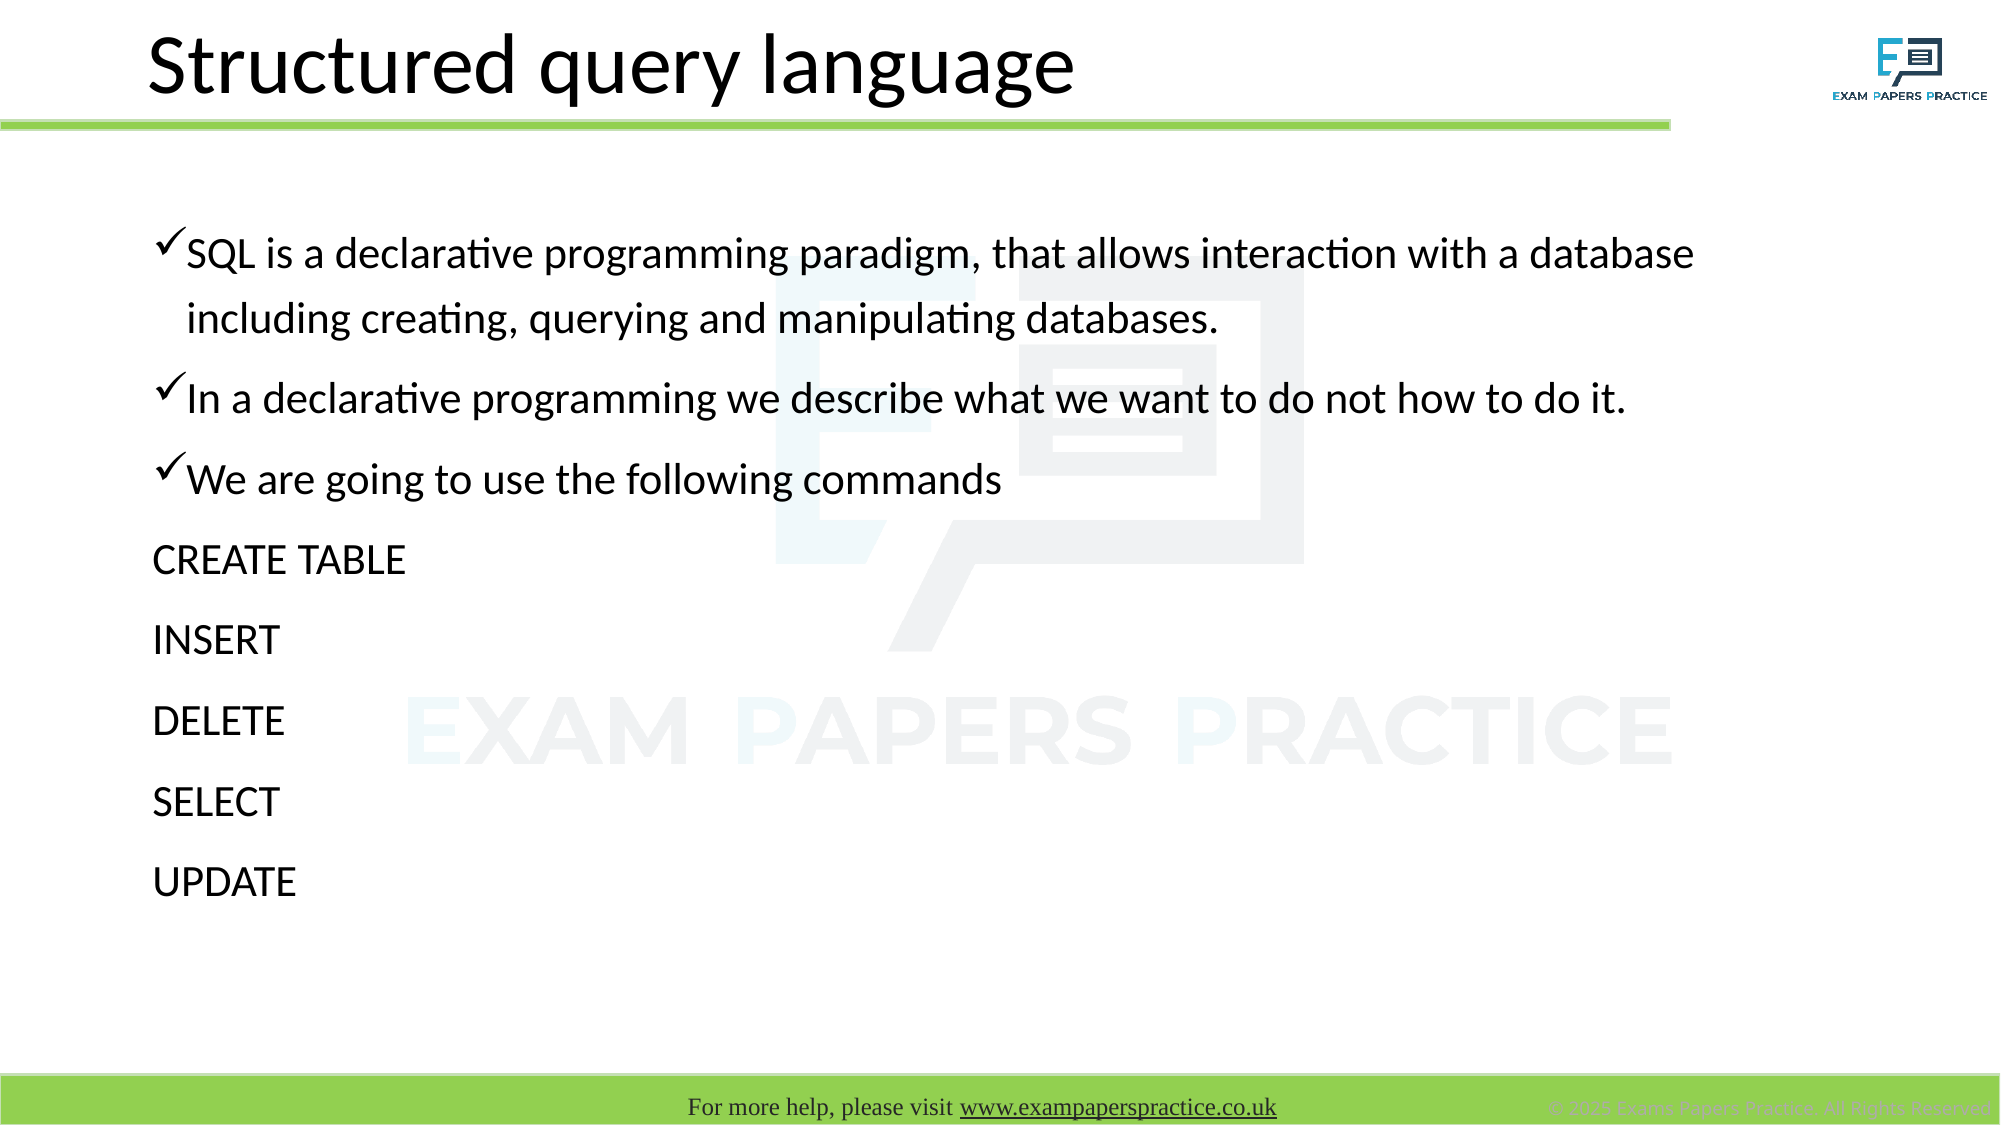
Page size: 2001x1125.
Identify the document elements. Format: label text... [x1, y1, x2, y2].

list SQL is a declarative programming paradigm, that allows interaction with a database including creating, querying and manipulating databases. In a declarative programming we describe what we want to do not how to do it. We are going to use the following commands CREATE TABLE INSERT DELETE SELECT UPDATE [137, 205, 1863, 920]
title Structured query language [132, 11, 1858, 121]
